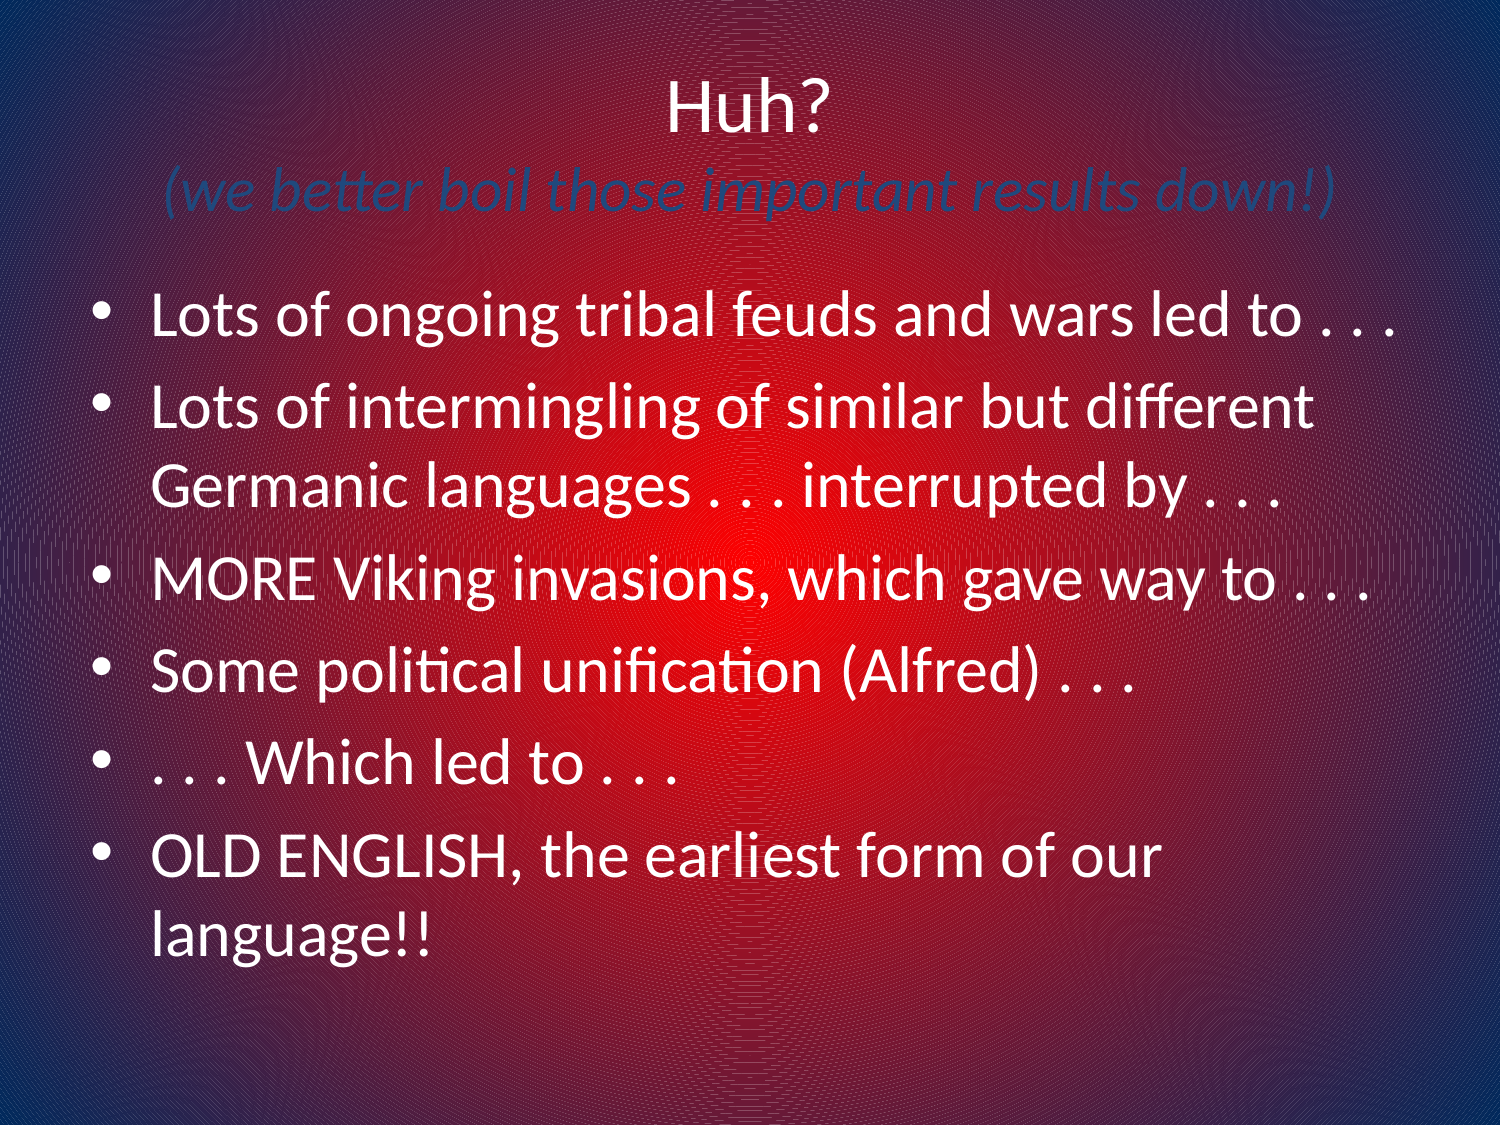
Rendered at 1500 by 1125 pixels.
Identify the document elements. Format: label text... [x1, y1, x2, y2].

title Huh? (we better boil those important results down!) [75, 45, 1425, 233]
list Lots of ongoing tribal feuds and wars led to . . . Lots of intermingling of similar but different Germanic languages . . . interrupted by . . . MORE Viking invasions, which gave way to . . . Some political unification (Alfred) . . . . . . Which led to . . . OLD ENGLISH, the earliest form of our language!! [75, 262, 1425, 1005]
